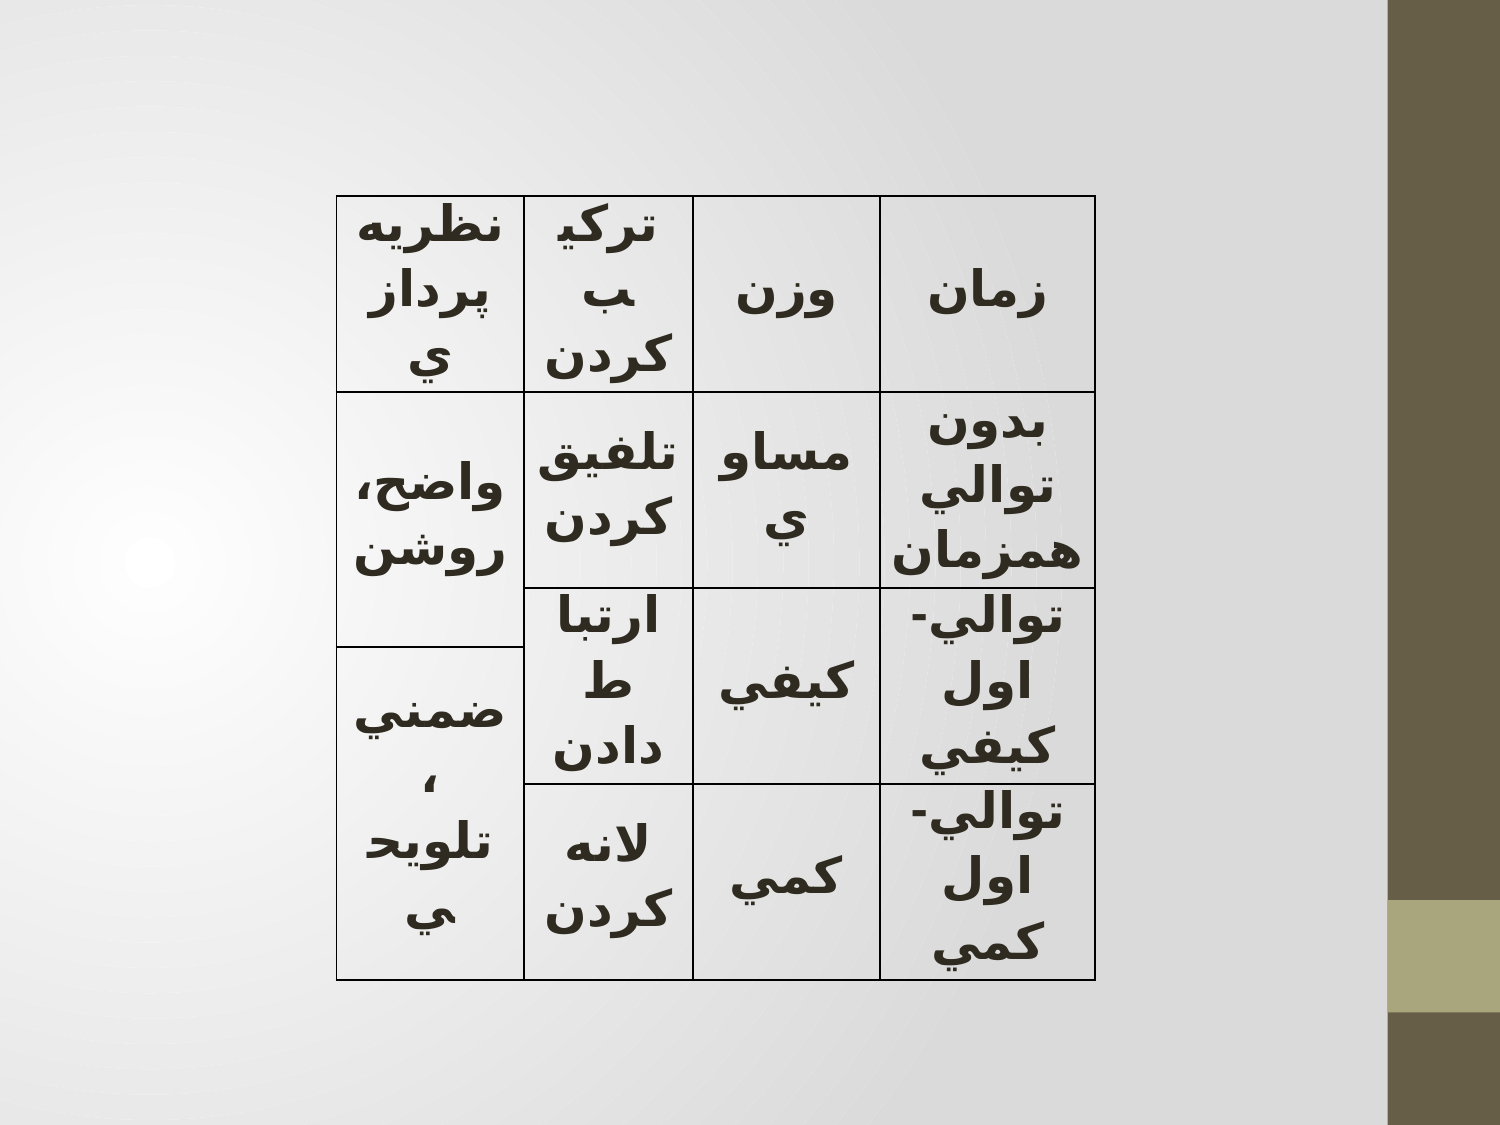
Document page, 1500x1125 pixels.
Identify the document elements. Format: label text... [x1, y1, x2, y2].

table_header نظريه پردازي [337, 197, 523, 391]
table_cell بدون توالي همزمان [881, 393, 1094, 587]
table_cell کمي [694, 785, 879, 979]
table_cell کيفي [694, 589, 879, 783]
table_cell مساوي [694, 393, 879, 587]
table_cell توالي-اول کمي [881, 785, 1094, 979]
table_header زمان [881, 197, 1094, 391]
table_header ترکيب کردن [525, 197, 692, 391]
table_cell توالي-اول کيفي [881, 589, 1094, 783]
table_header وزن [694, 197, 879, 391]
table_cell لانه کردن [525, 785, 692, 979]
table_cell ضمني، تلويحي [337, 648, 523, 979]
table_cell واضح، روشن [337, 393, 523, 646]
table_cell تلفيق کردن [525, 393, 692, 587]
table_cell ارتباط دادن [525, 589, 692, 783]
